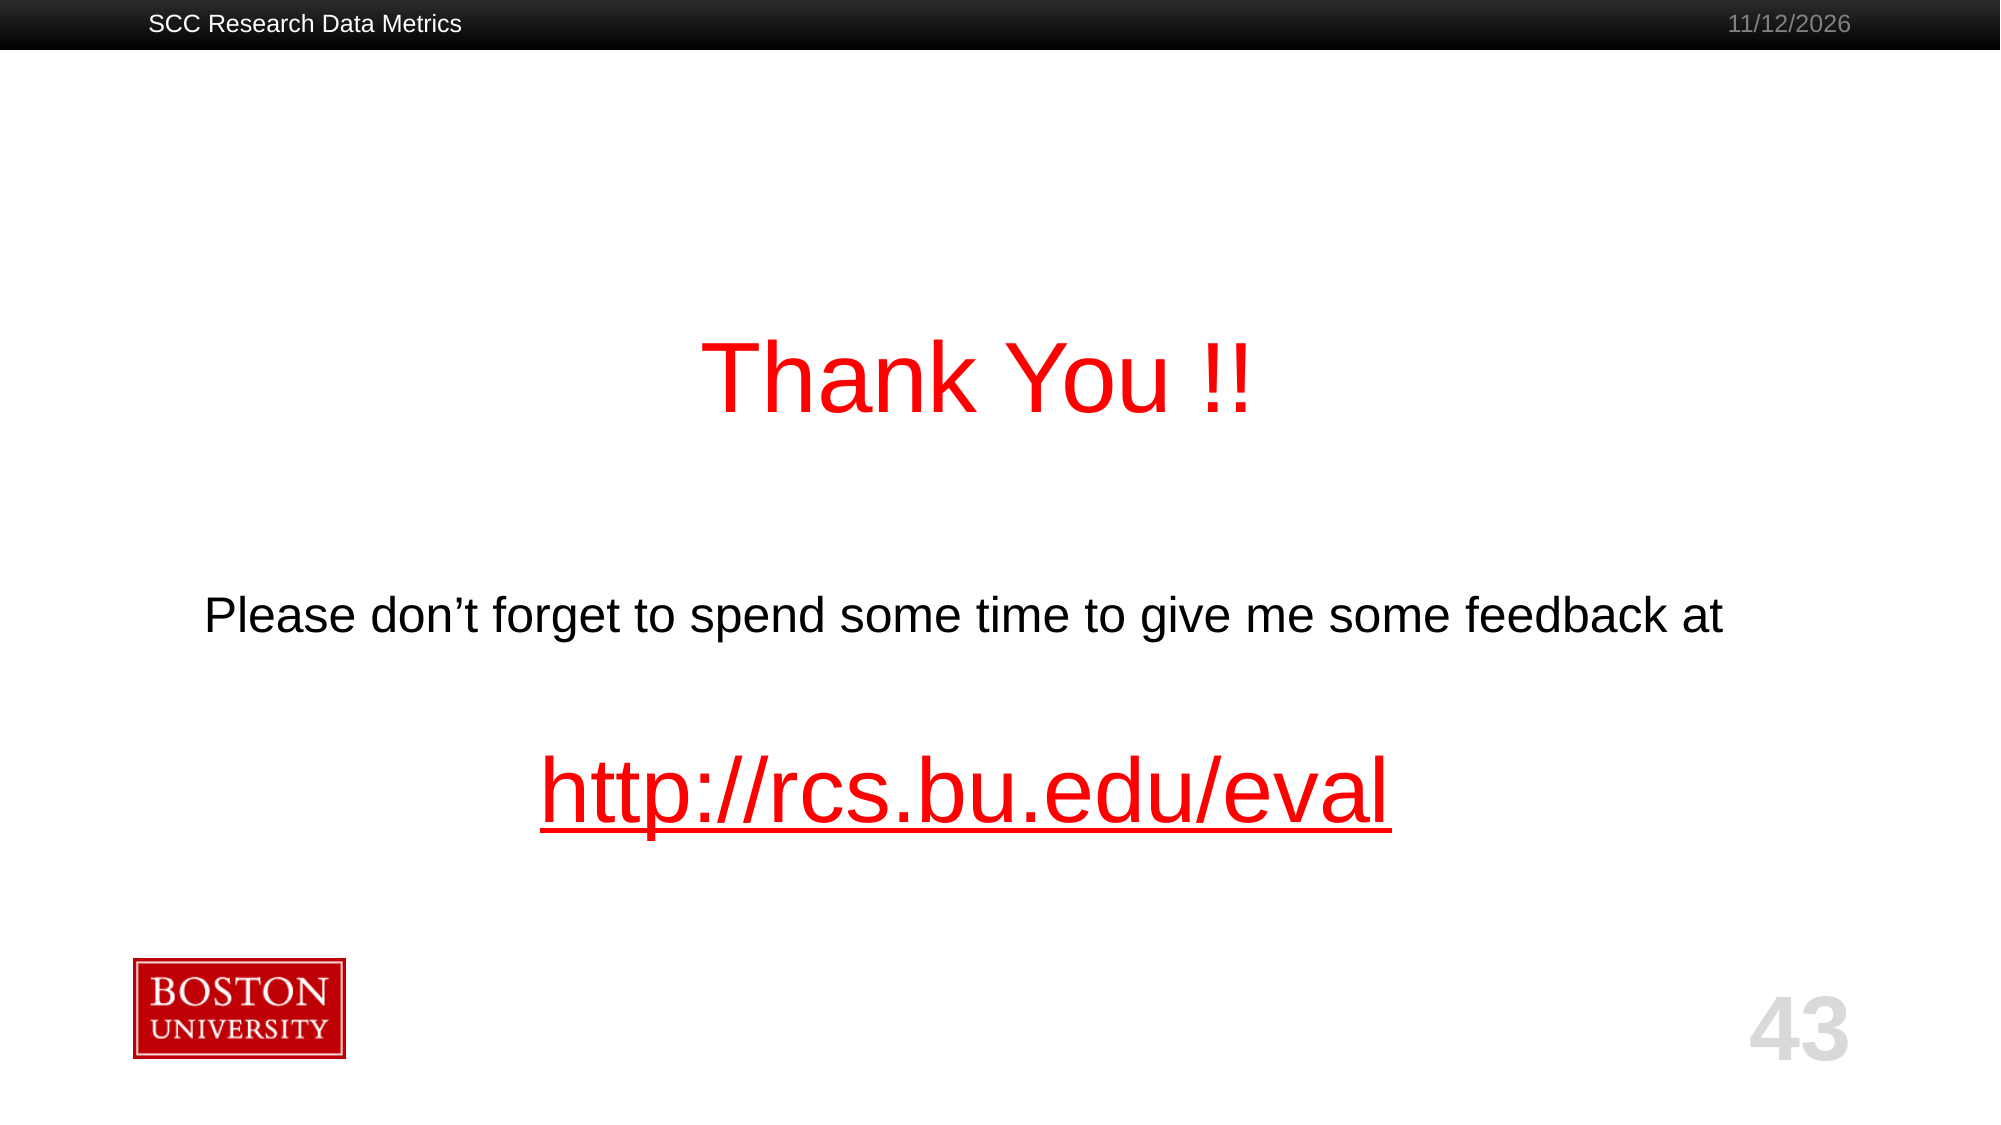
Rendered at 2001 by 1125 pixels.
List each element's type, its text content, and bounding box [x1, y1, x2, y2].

slide_number 43 [1549, 968, 1867, 1082]
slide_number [1449, 0, 1867, 51]
picture [133, 958, 346, 1059]
footer SCC Research Data Metrics [133, 0, 1251, 51]
list Thank You !! Please don’t forget to spend some time to give me some feedback at http://rcs.bu.edu/eval [133, 165, 1824, 938]
